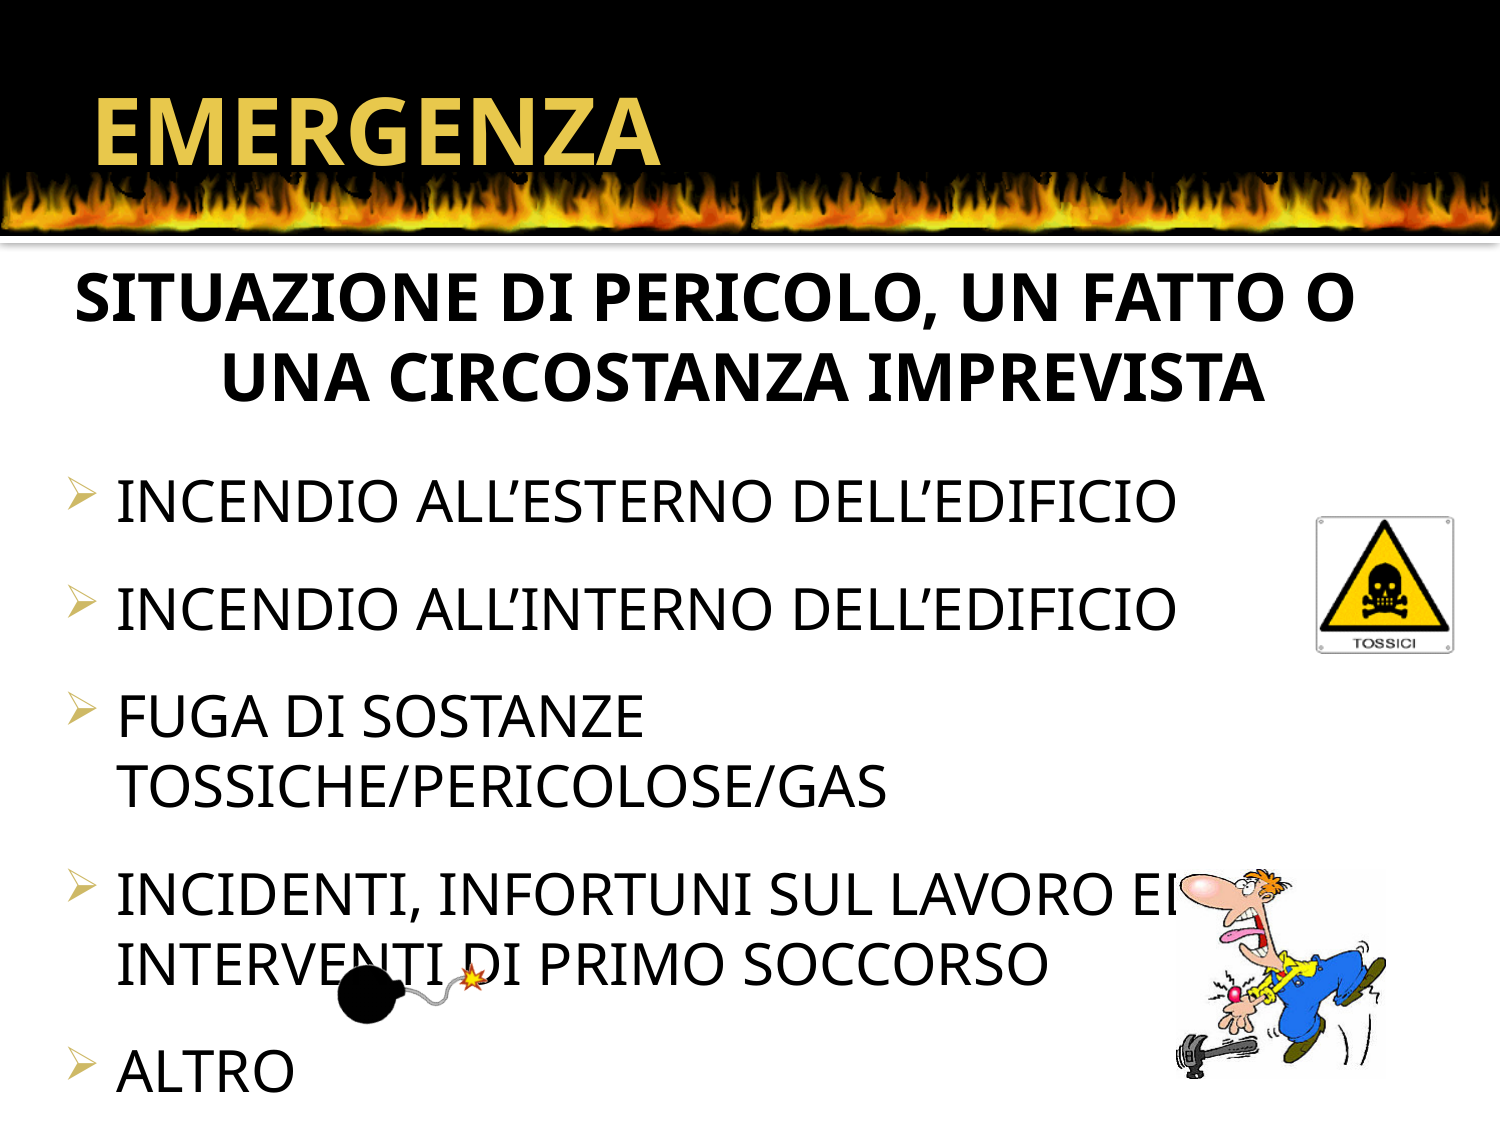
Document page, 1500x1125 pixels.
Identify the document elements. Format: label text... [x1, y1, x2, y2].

picture [1315, 515, 1455, 654]
title EMERGENZA [75, 25, 1425, 170]
picture [1176, 869, 1386, 1079]
picture [0, 172, 1500, 236]
list SITUAZIONE DI PERICOLO, UN FATTO O UNA CIRCOSTANZA IMPREVISTA INCENDIO ALL’ESTERNO DELL’EDIFICIO INCENDIO ALL’INTERNO DELL’EDIFICIO FUGA DI SOSTANZE TOSSICHE/PERICOLOSE/GAS INCIDENTI, INFORTUNI SUL LAVORO ED INTERVENTI DI PRIMO SOCCORSO ALTRO [35, 244, 1386, 1096]
picture [325, 907, 494, 1063]
